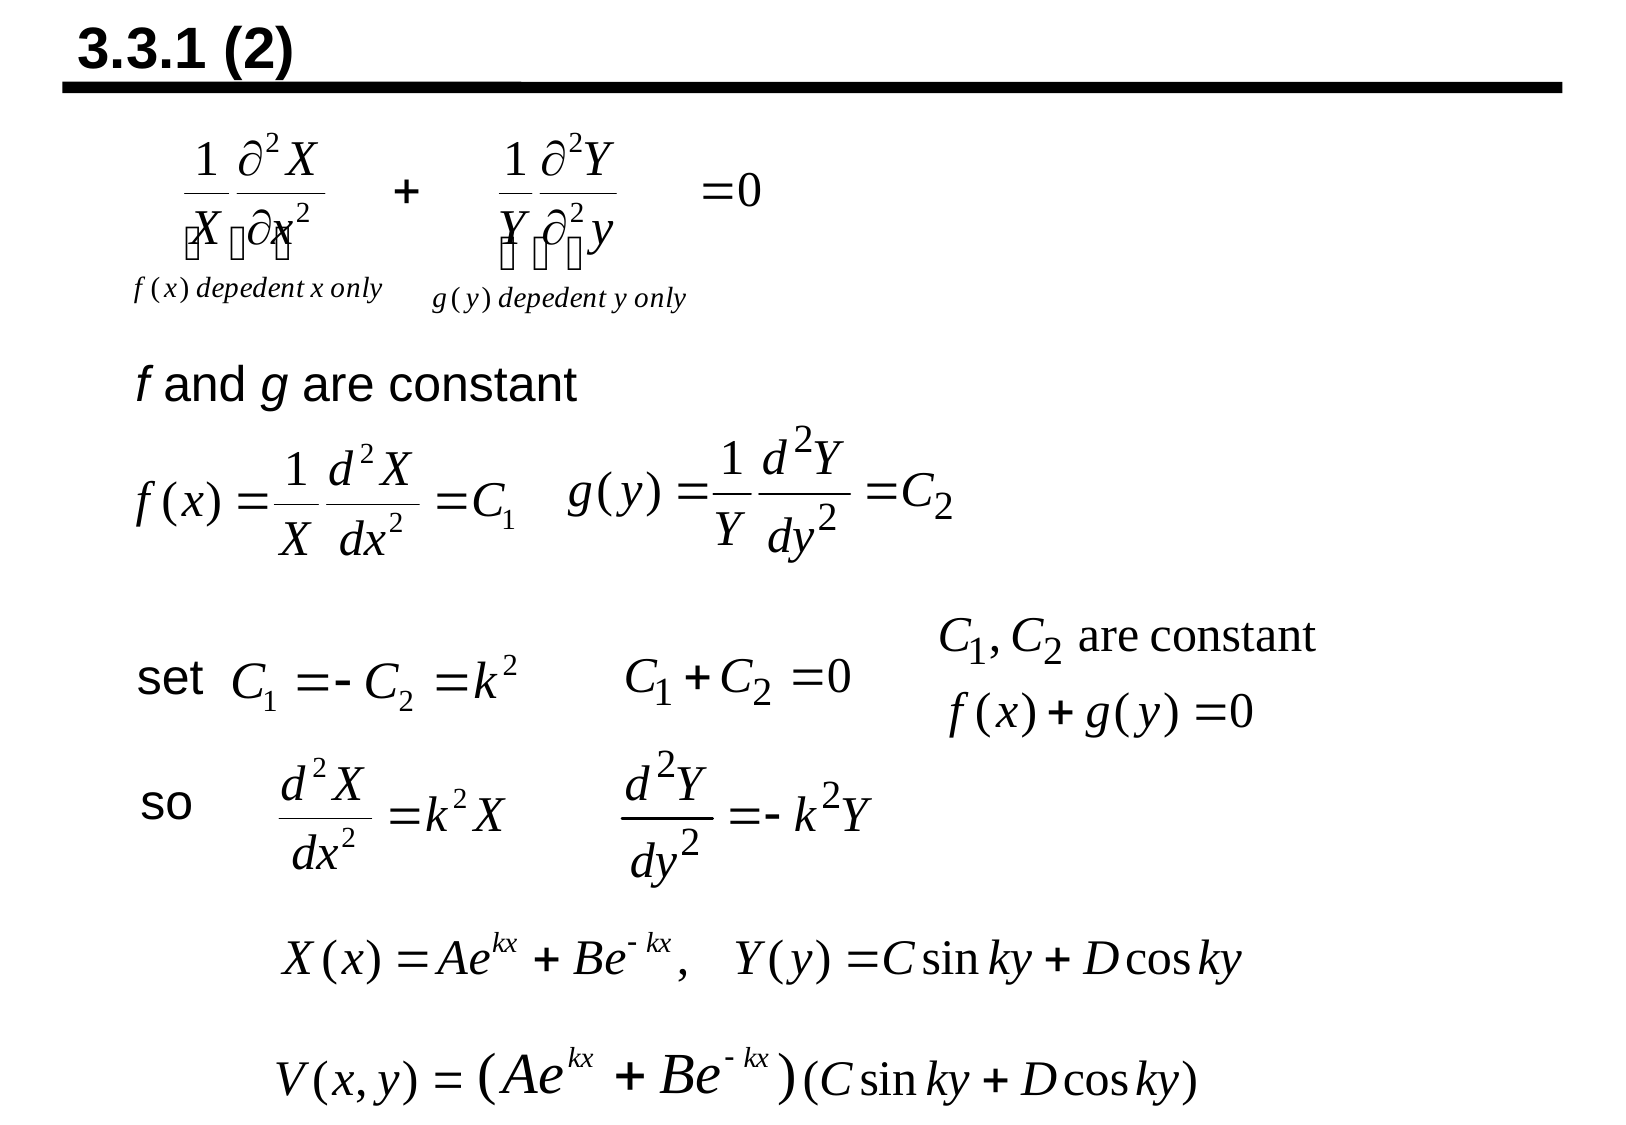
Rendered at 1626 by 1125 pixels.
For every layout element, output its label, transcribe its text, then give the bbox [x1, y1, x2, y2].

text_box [122, 435, 517, 561]
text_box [799, 1056, 1203, 1113]
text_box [617, 741, 879, 894]
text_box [562, 416, 959, 569]
text_box f and g are constant [120, 343, 593, 419]
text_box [621, 648, 856, 712]
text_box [274, 1056, 461, 1113]
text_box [274, 924, 592, 992]
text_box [115, 634, 523, 717]
text_box so [125, 762, 209, 838]
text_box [593, 924, 623, 986]
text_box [274, 749, 515, 876]
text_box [623, 924, 1247, 992]
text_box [935, 608, 1322, 743]
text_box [474, 1039, 801, 1113]
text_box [124, 124, 765, 321]
text_box 3.3.1 (2) [62, 2, 311, 88]
